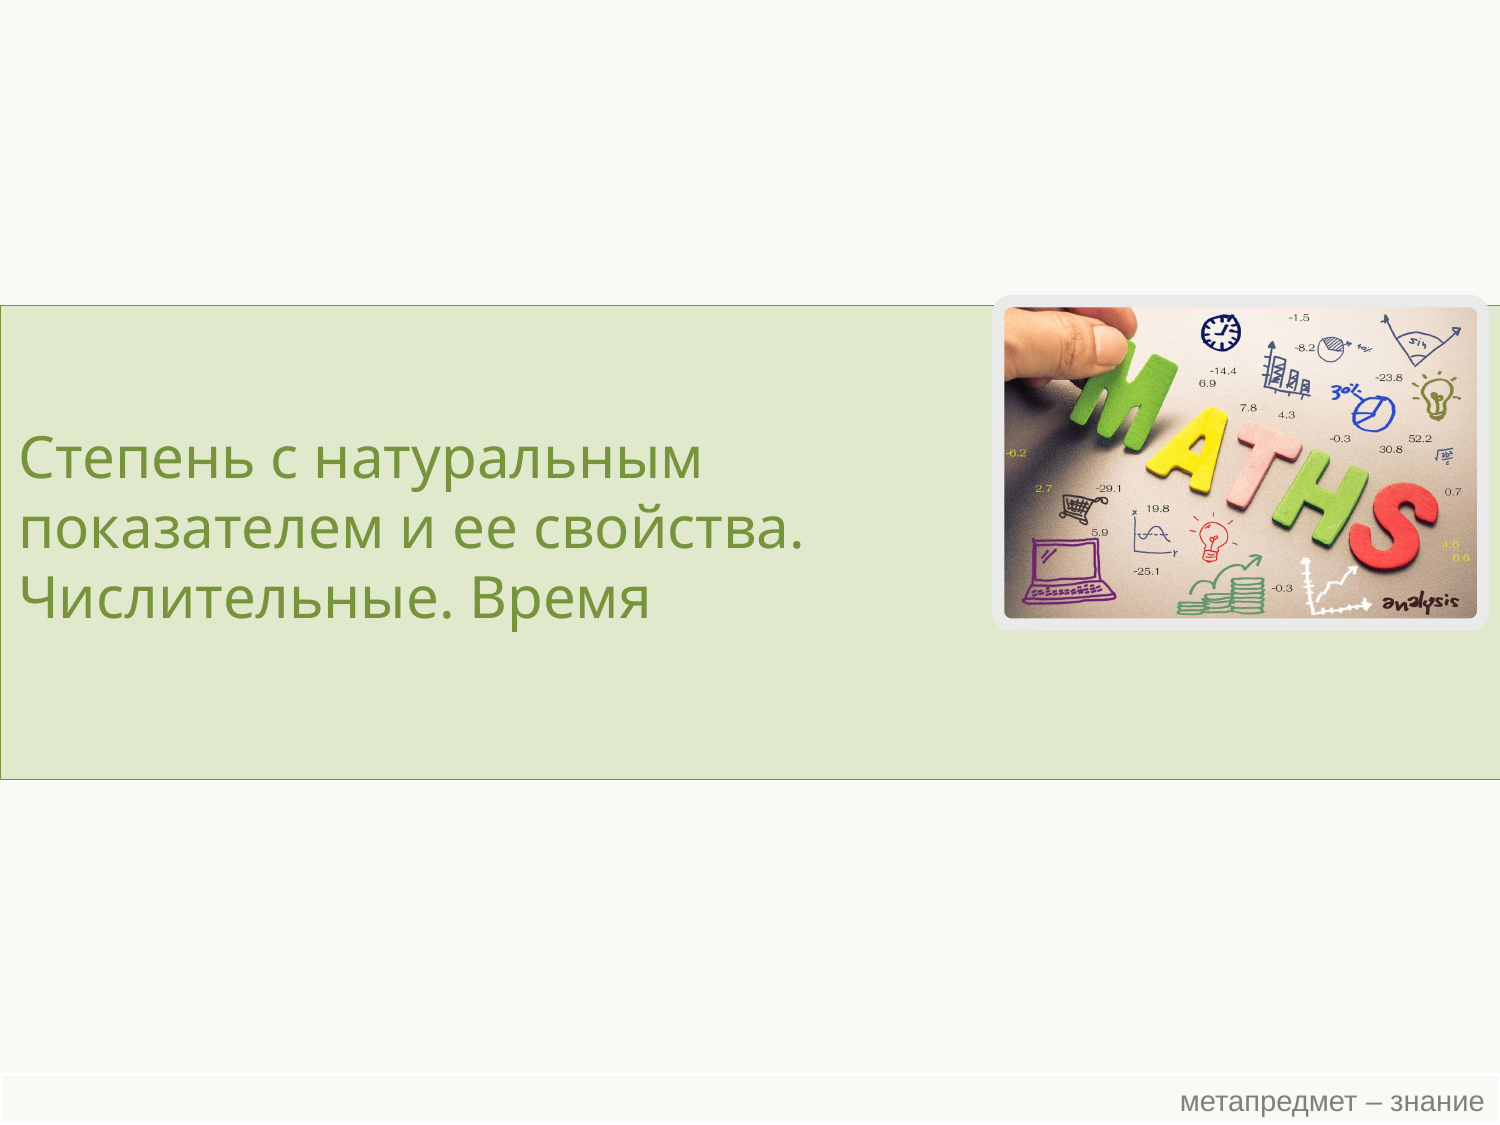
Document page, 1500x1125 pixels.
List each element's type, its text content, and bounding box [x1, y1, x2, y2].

text_box Степень с натуральным показателем и ее свойства. Числительные. Время [3, 413, 963, 638]
picture [997, 300, 1484, 625]
text_box [0, 303, 1500, 782]
text_box метапредмет – знание [0, 1074, 1500, 1125]
